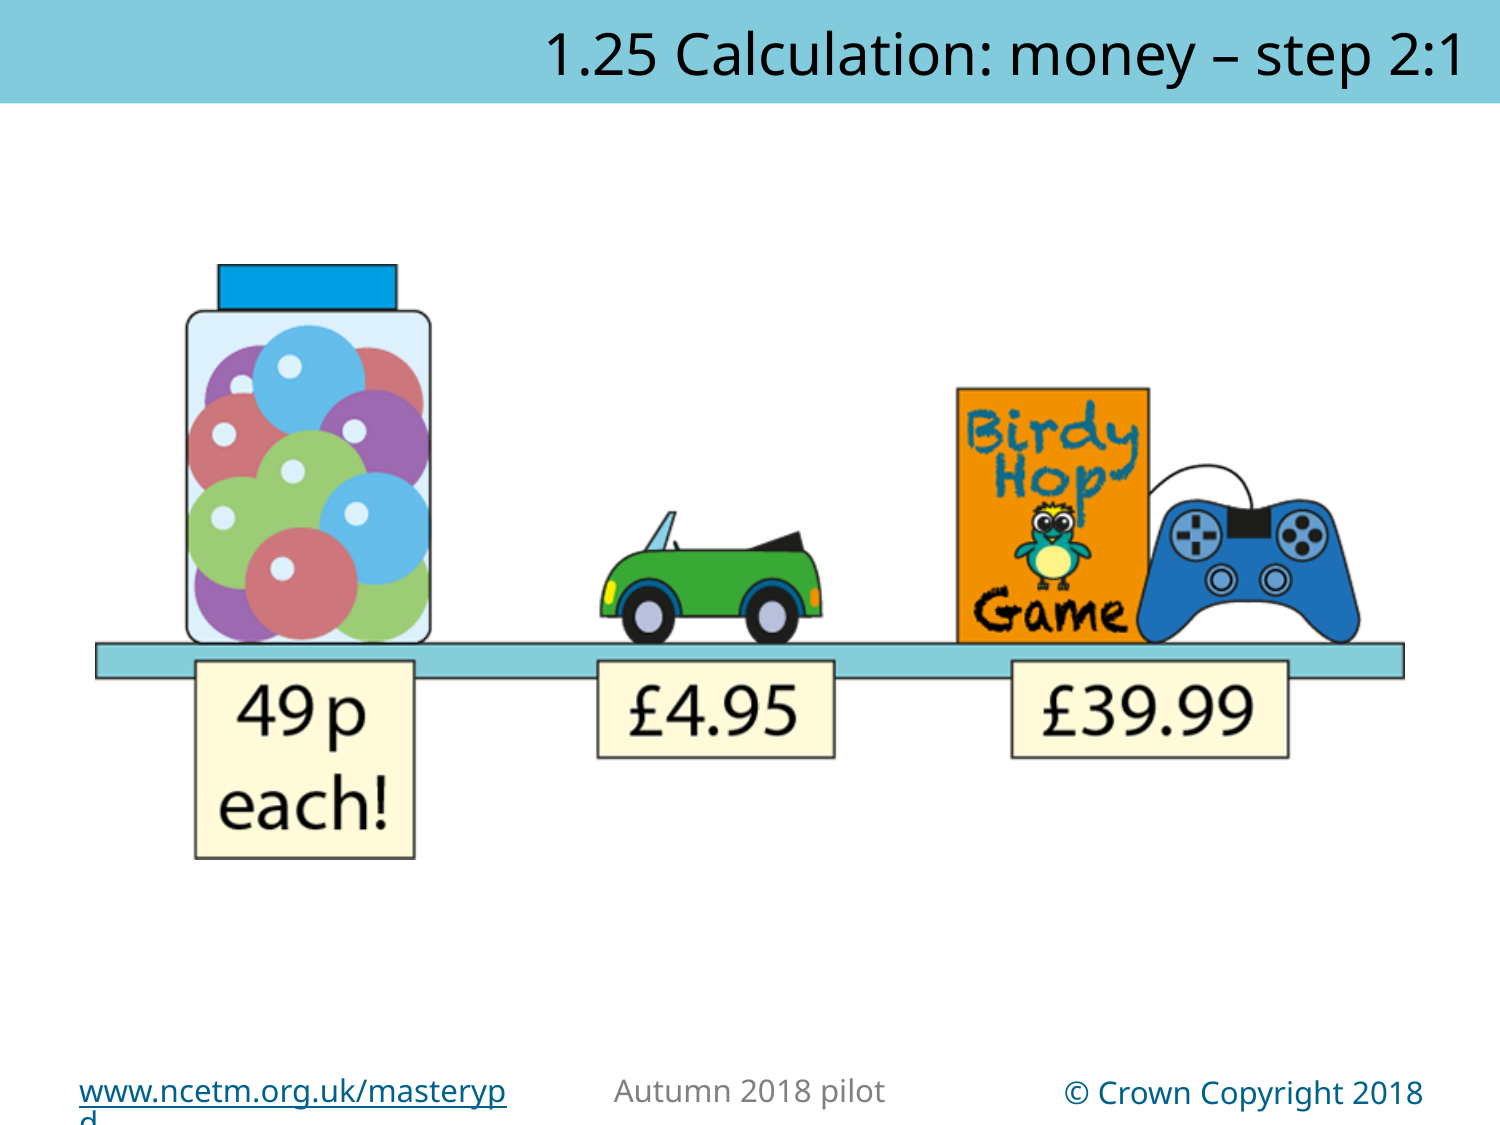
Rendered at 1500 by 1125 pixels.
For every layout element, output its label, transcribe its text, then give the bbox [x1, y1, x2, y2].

picture [95, 264, 1405, 861]
list 1.25 Calculation: money – step 2:1 [0, 0, 1500, 104]
